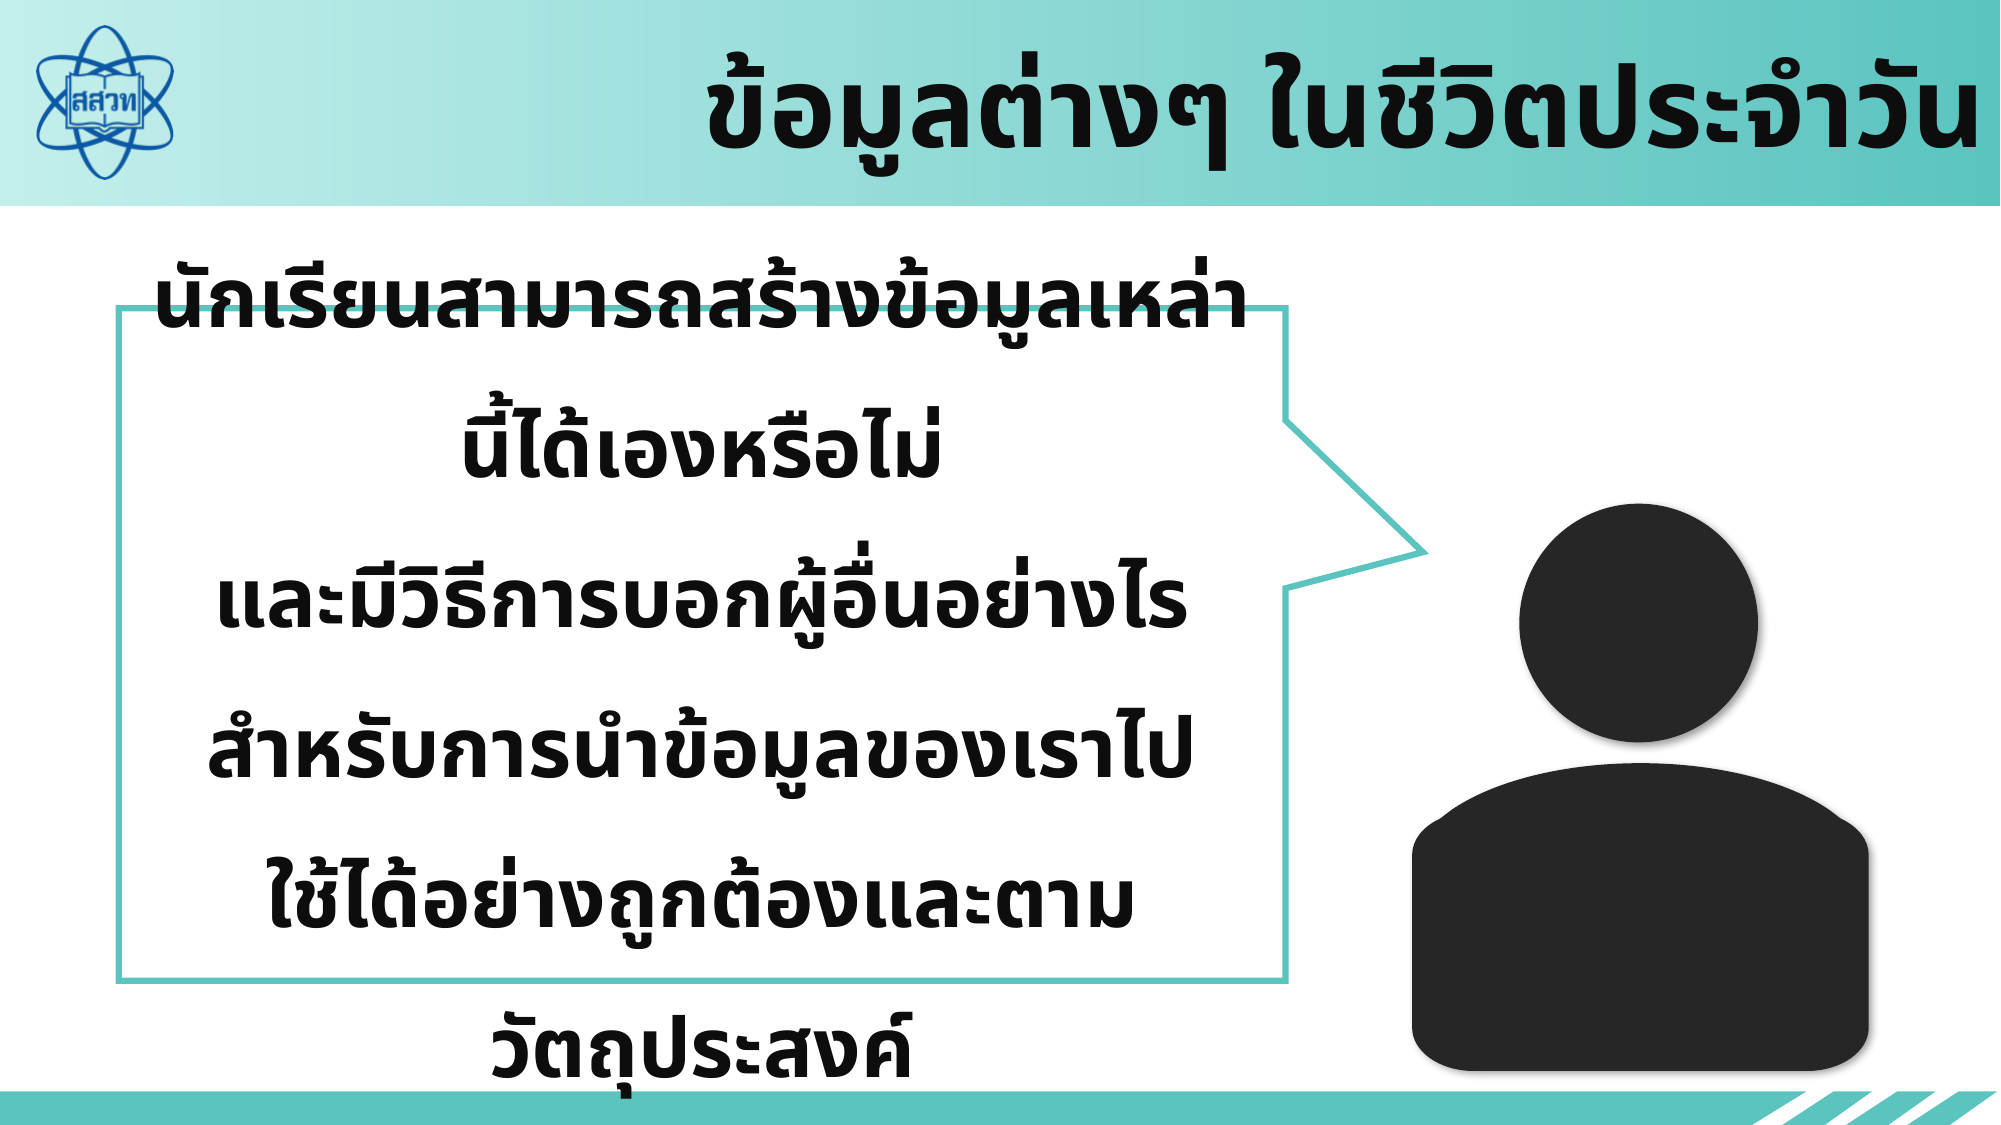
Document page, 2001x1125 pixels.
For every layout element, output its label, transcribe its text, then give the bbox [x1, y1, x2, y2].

picture [36, 25, 174, 180]
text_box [1412, 503, 1869, 1071]
text_box นักเรียนสามารถสร้างข้อมูลเหล่านี้ได้เองหรือไม่ และมีวิธีการบอกผู้อื่นอย่างไรสำหรับการนำข้อมูลของเราไปใช้ได้อย่างถูกต้องและตามวัตถุประสงค์ [117, 307, 1412, 982]
text_box ข้อมูลต่างๆ ในชีวิตประจำวัน [0, 0, 2000, 206]
